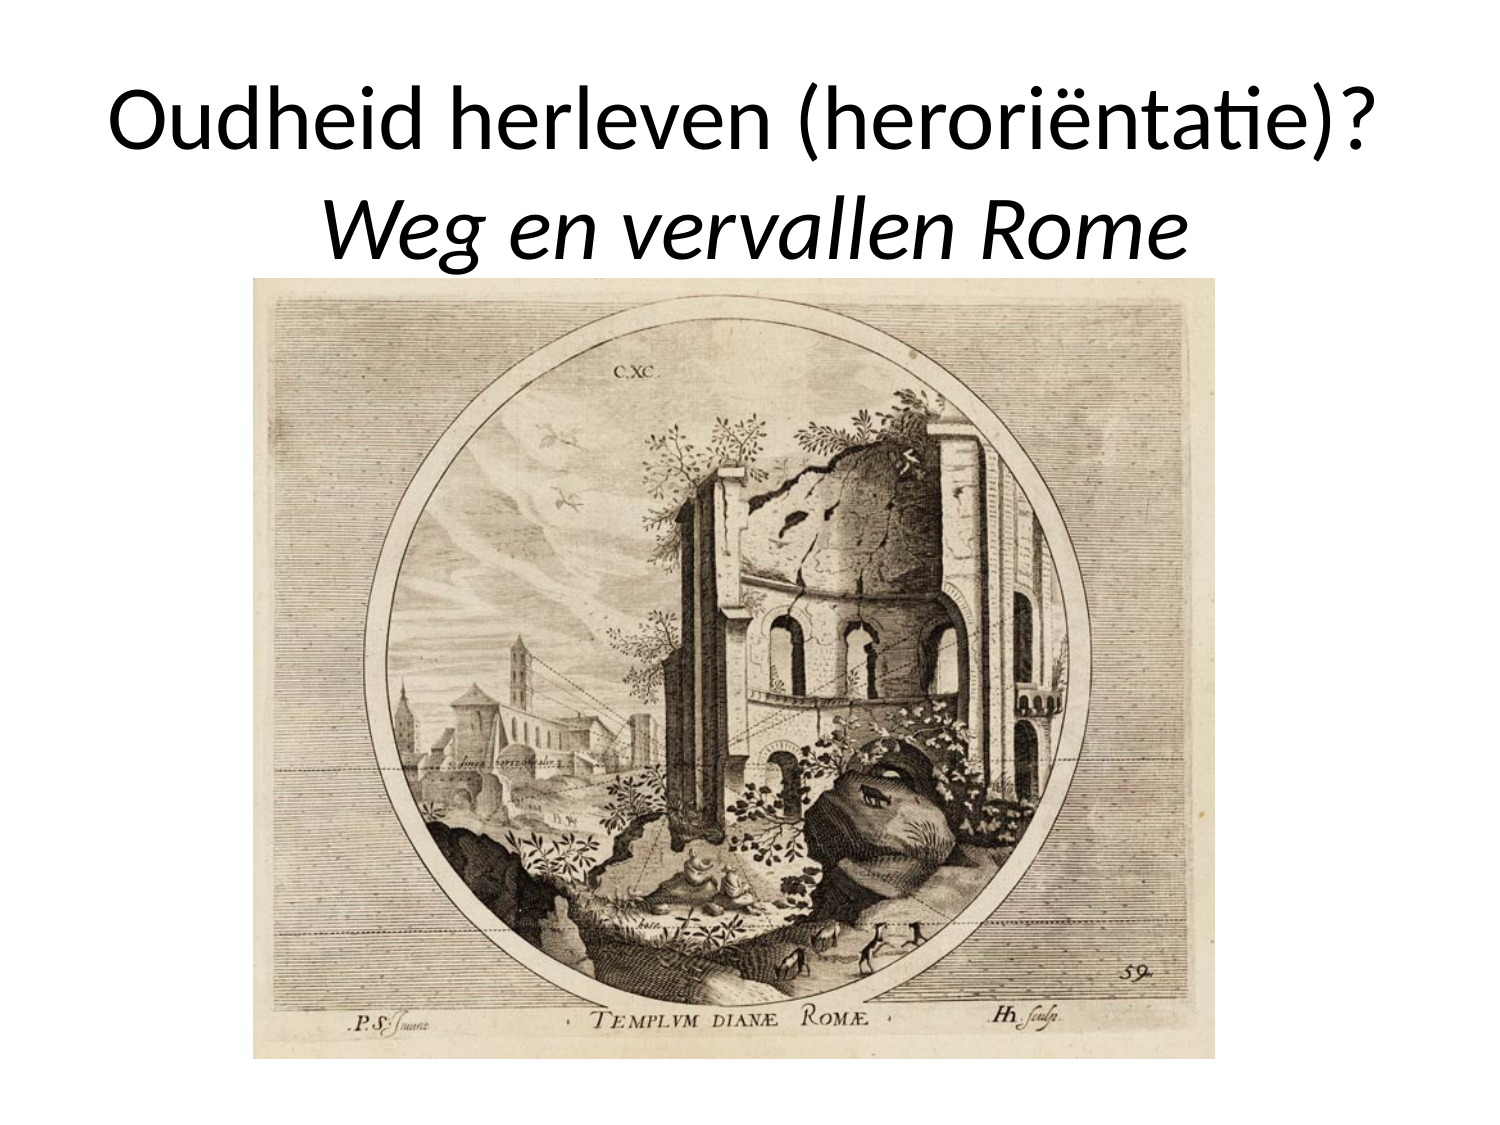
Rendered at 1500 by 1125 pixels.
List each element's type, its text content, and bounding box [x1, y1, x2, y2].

title Oudheid herleven (heroriëntatie)? Weg en vervallen Rome [75, 45, 1436, 291]
picture [253, 278, 1215, 1059]
